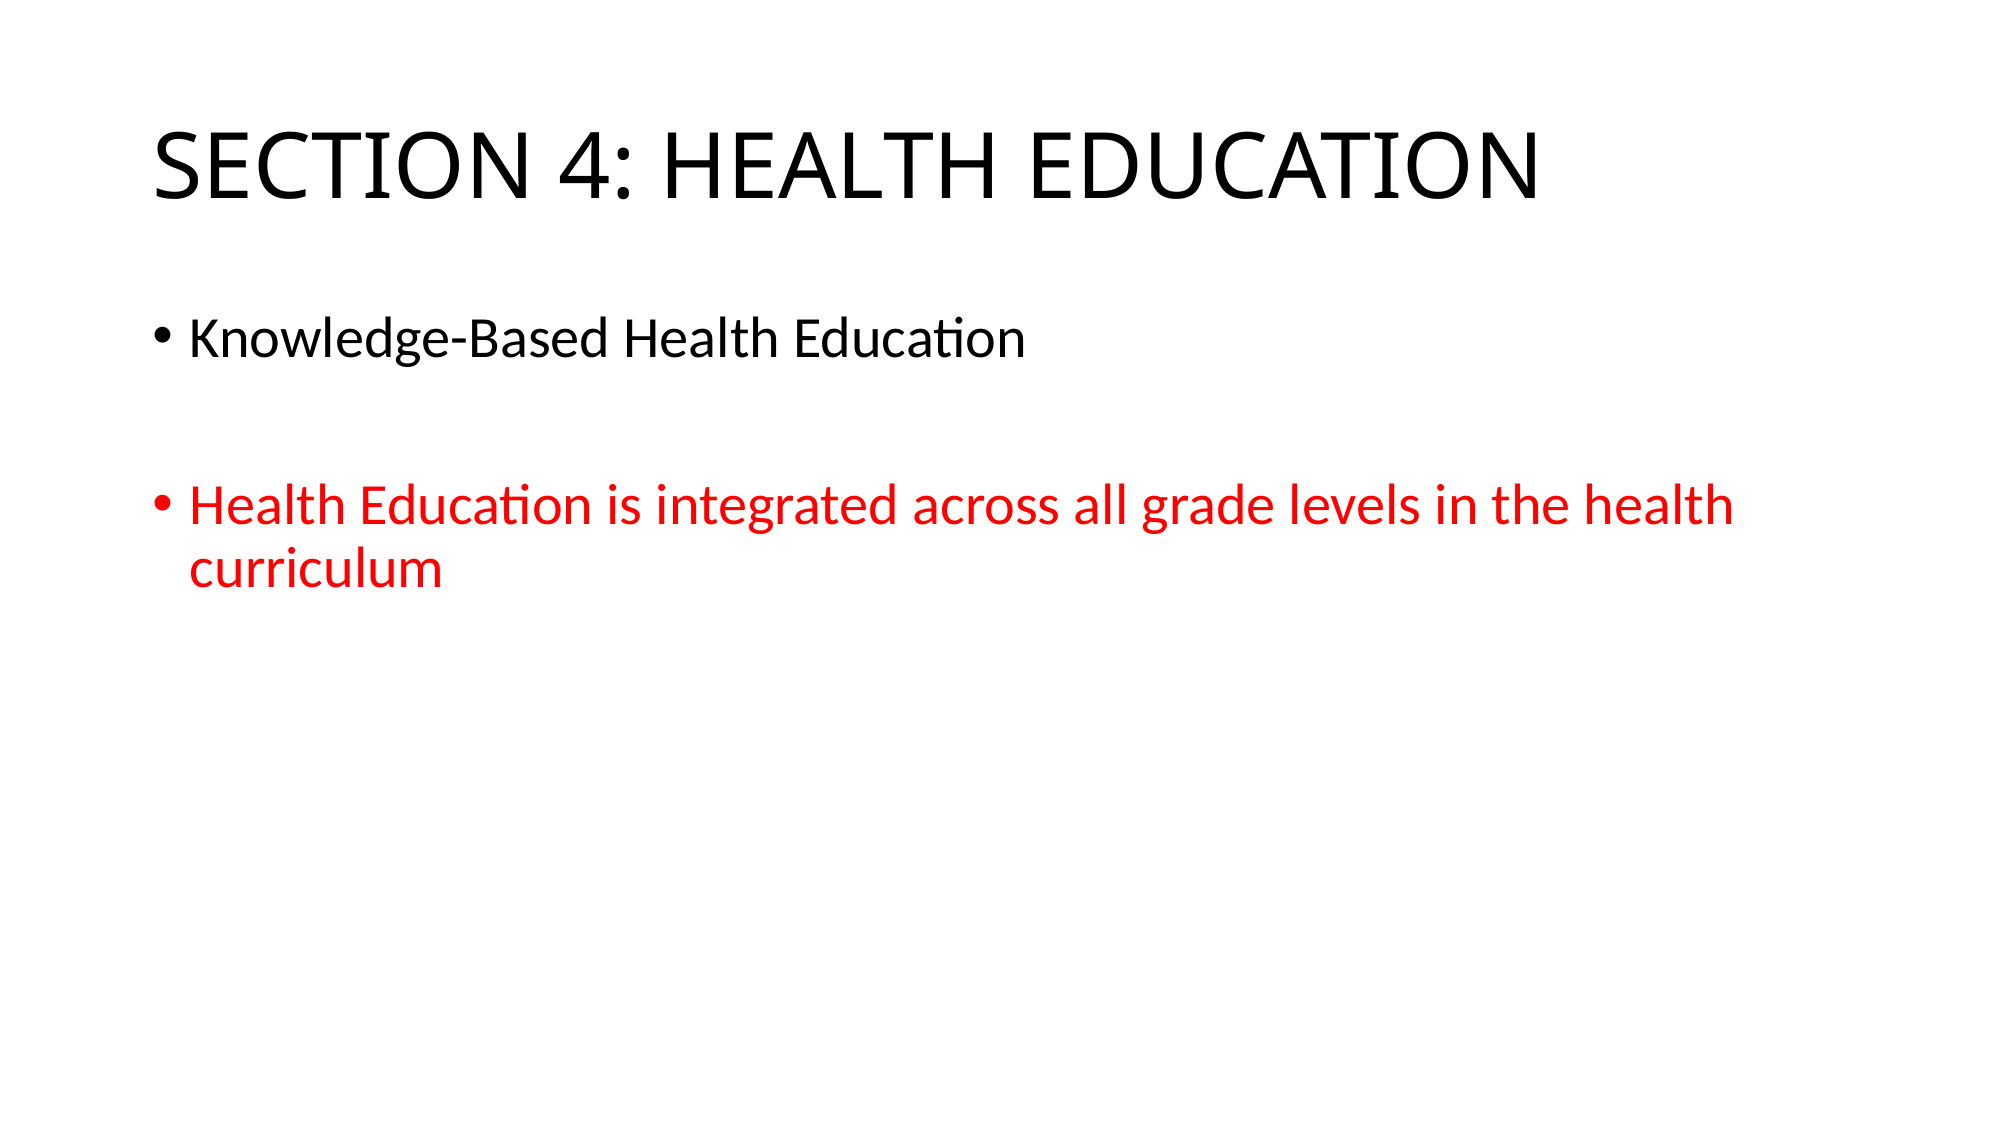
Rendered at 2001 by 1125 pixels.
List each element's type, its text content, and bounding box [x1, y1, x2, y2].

title SECTION 4: HEALTH EDUCATION [137, 59, 1863, 278]
list Knowledge-Based Health Education Health Education is integrated across all grade levels in the health curriculum [137, 299, 1863, 1014]
